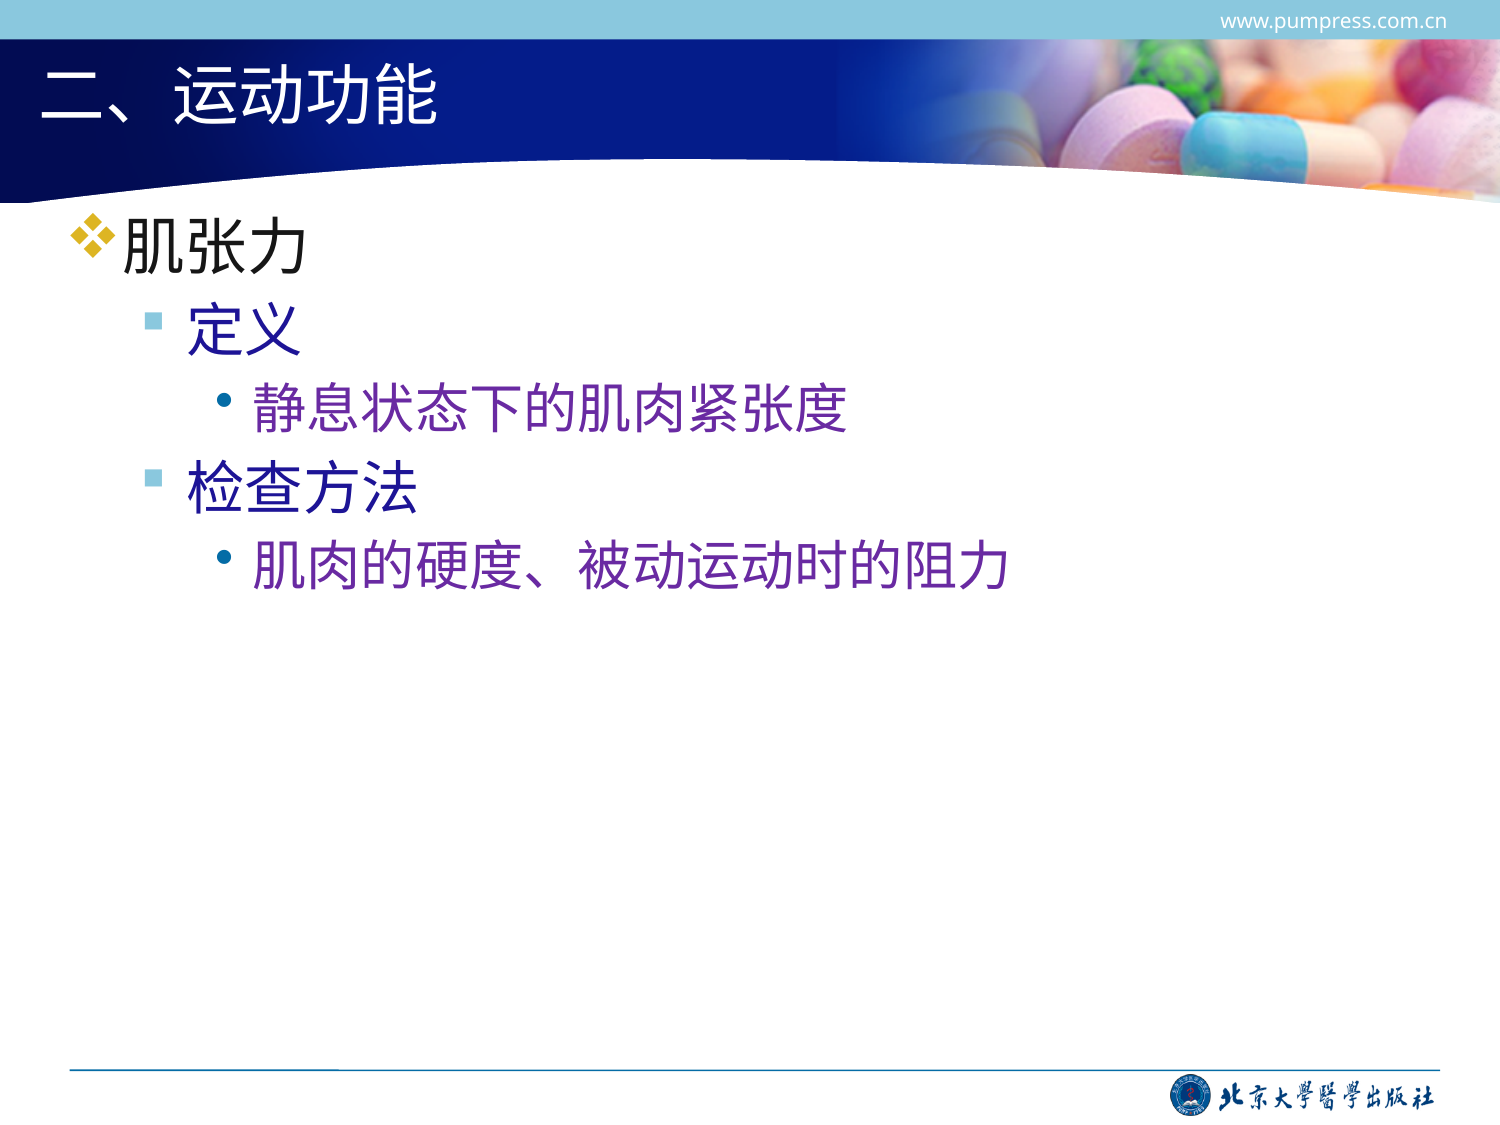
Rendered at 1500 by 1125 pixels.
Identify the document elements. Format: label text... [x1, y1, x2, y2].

picture [1170, 1074, 1436, 1118]
picture [0, 40, 1500, 203]
list 肌张力 定义 静息状态下的肌肉紧张度 检查方法 肌肉的硬度、被动运动时的阻力 [49, 198, 1463, 1026]
title 二、运动功能 [23, 46, 1349, 140]
slide_number www.pumpress.com.cn [1024, 0, 1463, 38]
